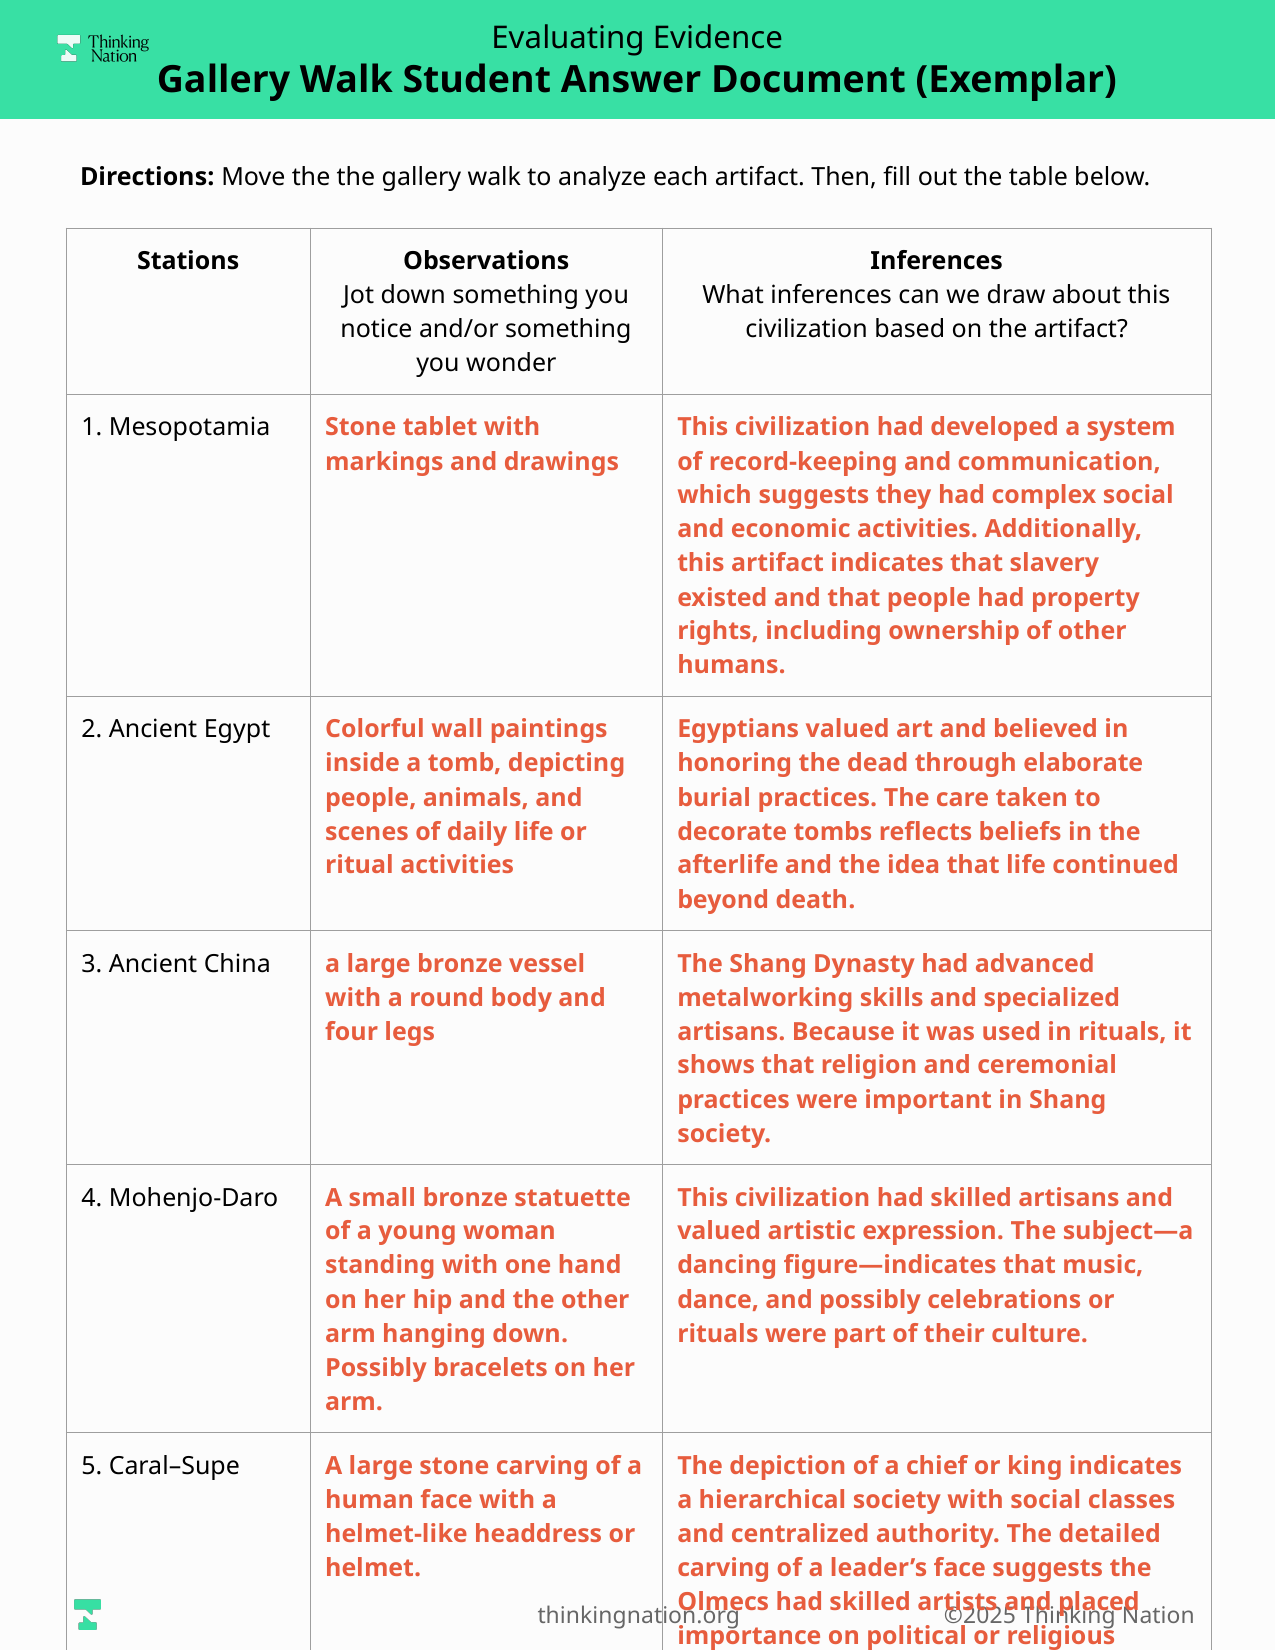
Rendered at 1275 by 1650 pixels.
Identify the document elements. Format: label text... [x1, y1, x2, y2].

table_header Stations [67, 229, 310, 394]
table_header Observations Jot down something you notice and/or something you wonder [311, 229, 662, 394]
table_cell Stone tablet with markings and drawings [311, 395, 662, 696]
table_cell Egyptians valued art and believed in honoring the dead through elaborate burial practices. The care taken to decorate tombs reflects beliefs in the afterlife and the idea that life continued beyond death. [663, 697, 1211, 930]
text_box Evaluating Evidence Gallery Walk Student Answer Document (Exemplar) [0, 0, 1275, 119]
table_cell 1. Mesopotamia [67, 395, 310, 696]
table_cell A large stone carving of a human face with a helmet-like headdress or helmet. [311, 1433, 662, 1650]
table_cell A small bronze statuette of a young woman standing with one hand on her hip and the other arm hanging down. Possibly bracelets on her arm. [311, 1165, 662, 1432]
table_cell The Shang Dynasty had advanced metalworking skills and specialized artisans. Because it was used in rituals, it shows that religion and ceremonial practices were important in Shang society. [663, 931, 1211, 1164]
table_cell 5. Caral–Supe [67, 1433, 310, 1650]
table_cell The depiction of a chief or king indicates a hierarchical society with social classes and centralized authority. The detailed carving of a leader’s face suggests the Olmecs had skilled artists and placed importance on political or religious leadership. [663, 1433, 1211, 1650]
table_cell 2. Ancient Egypt [67, 697, 310, 930]
table_cell 4. Mohenjo-Daro [67, 1165, 310, 1432]
table_cell Colorful wall paintings inside a tomb, depicting people, animals, and scenes of daily life or ritual activities [311, 697, 662, 930]
table_header Inferences What inferences can we draw about this civilization based on the artifact? [663, 229, 1211, 394]
text_box Directions: Move the the gallery walk to analyze each artifact. Then, fill out the table below. [65, 145, 1210, 206]
picture [65, 1592, 109, 1636]
table_cell This civilization had skilled artisans and valued artistic expression. The subject—a dancing figure—indicates that music, dance, and possibly celebrations or rituals were part of their culture. [663, 1165, 1211, 1432]
table_cell a large bronze vessel with a round body and four legs [311, 931, 662, 1164]
table_cell This civilization had developed a system of record-keeping and communication, which suggests they had complex social and economic activities. Additionally, this artifact indicates that slavery existed and that people had property rights, including ownership of other humans. [663, 395, 1211, 696]
table_cell 3. Ancient China [67, 931, 310, 1164]
picture [47, 26, 152, 71]
